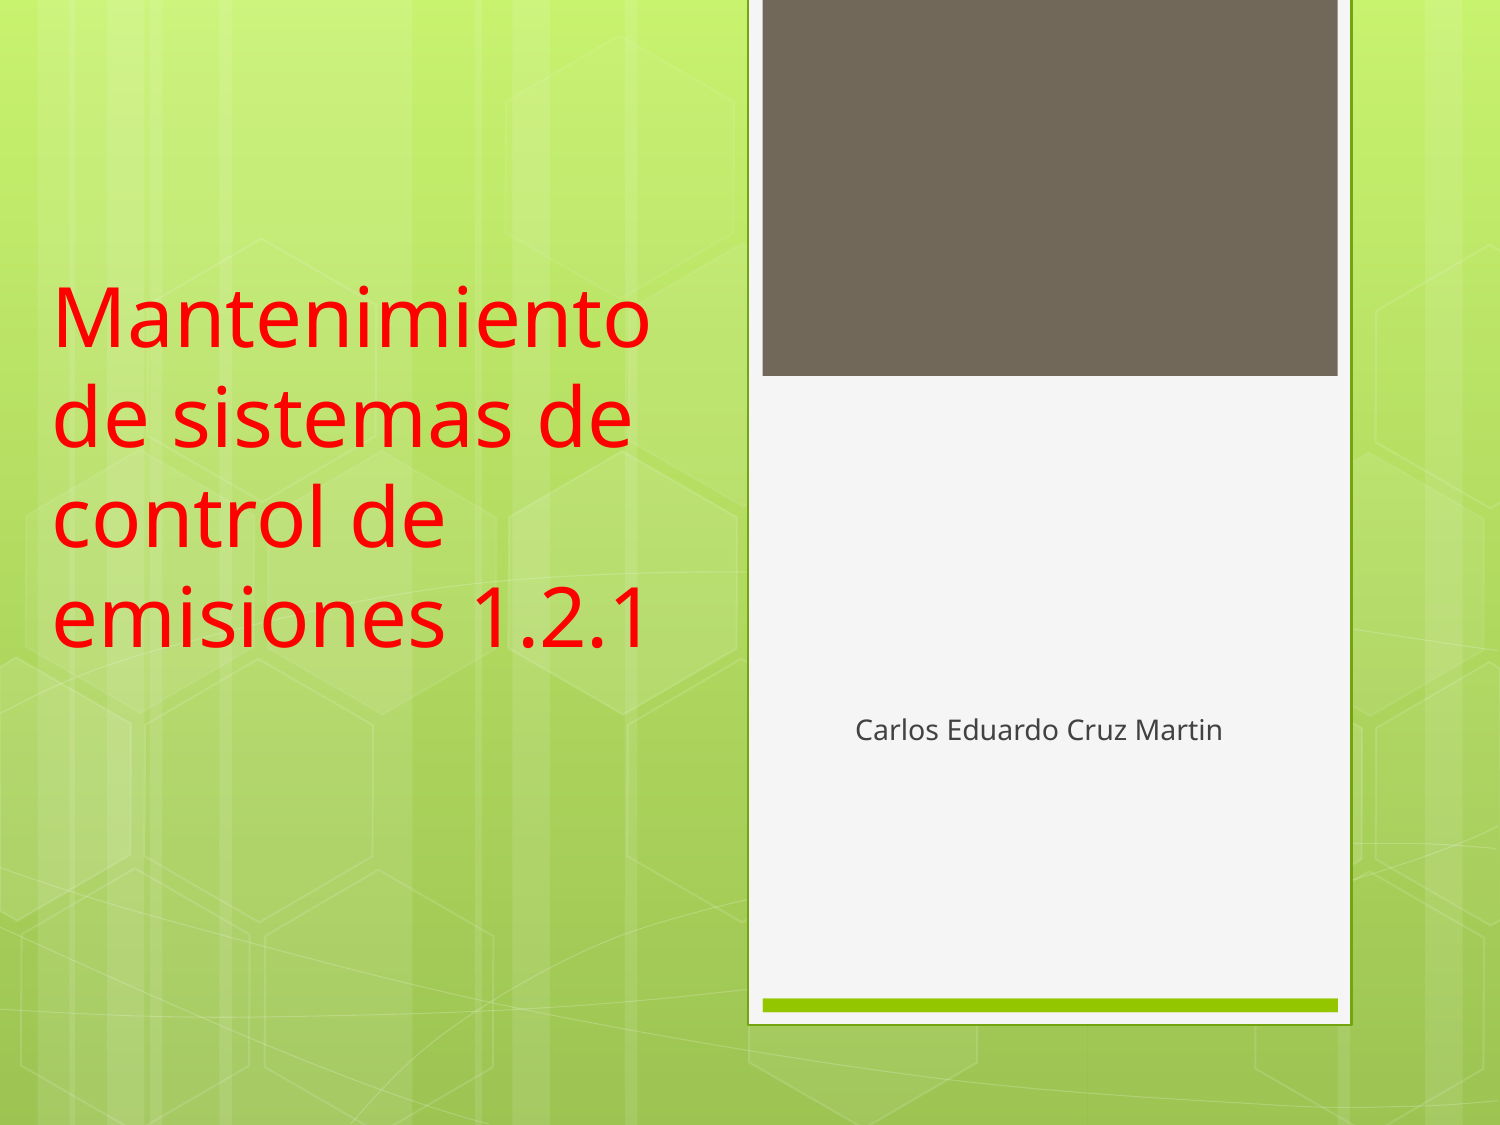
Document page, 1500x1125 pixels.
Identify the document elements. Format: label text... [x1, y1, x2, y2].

title Mantenimiento de sistemas de control de emisiones 1.2.1 [36, 408, 762, 672]
subtitle Carlos Eduardo Cruz Martin [738, 704, 1341, 823]
